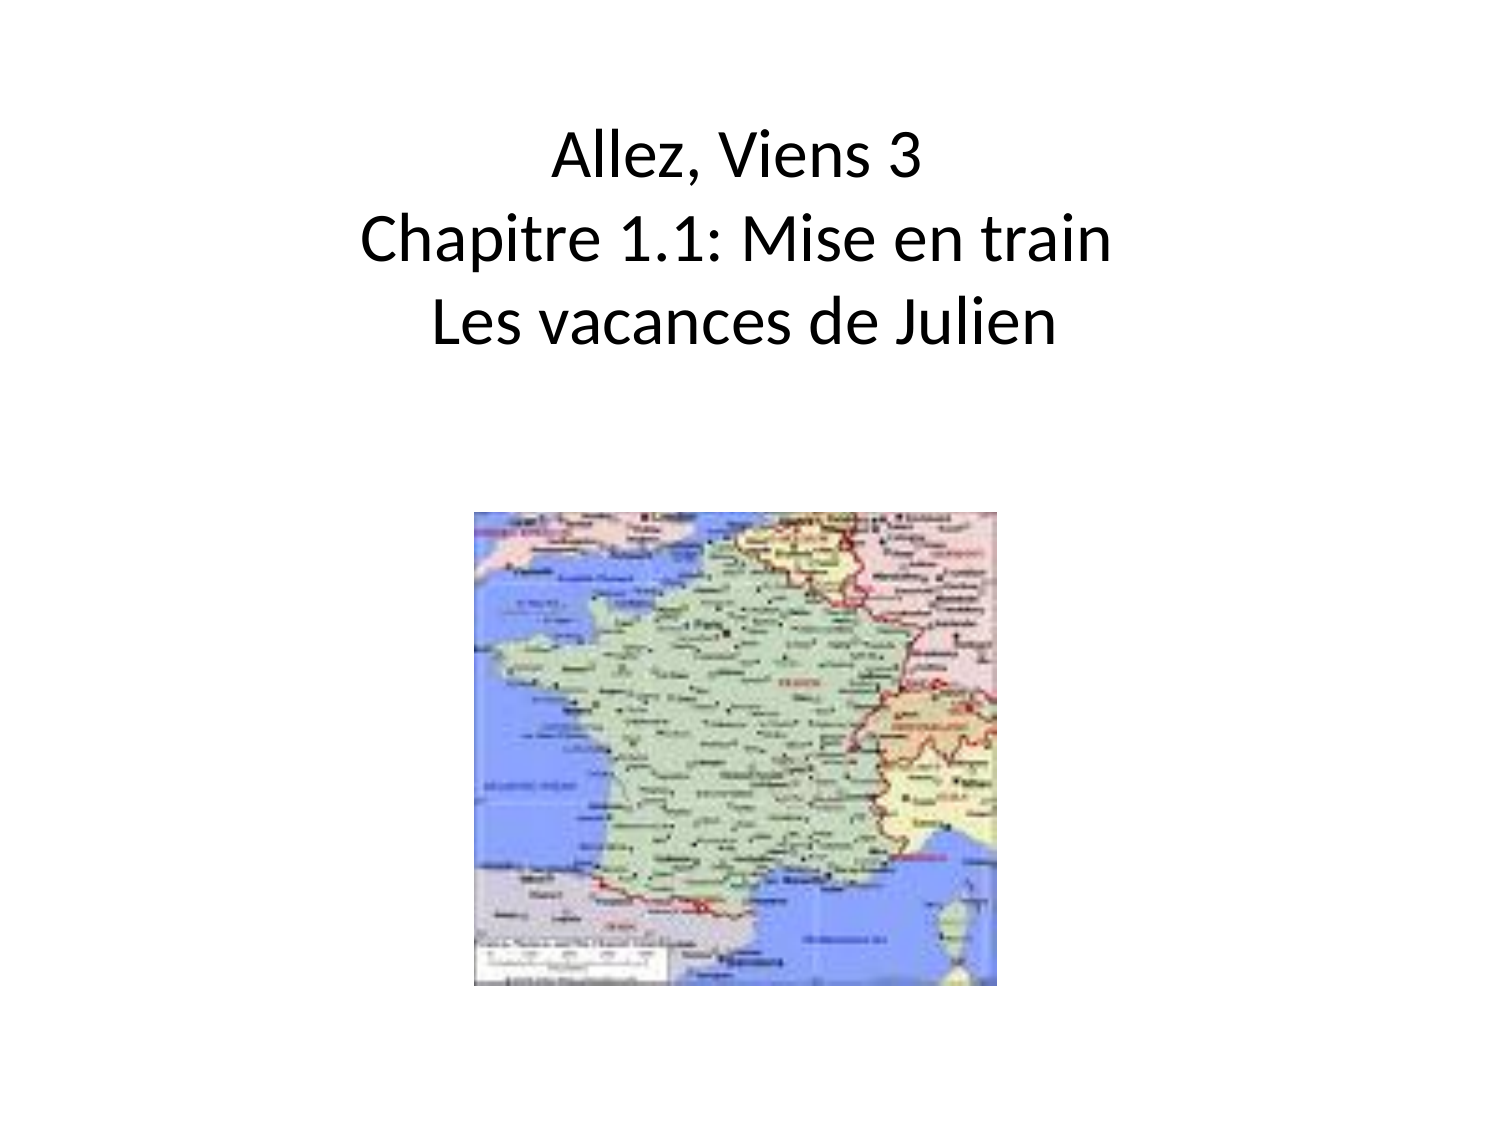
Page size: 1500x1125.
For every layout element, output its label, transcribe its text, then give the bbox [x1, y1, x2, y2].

picture [474, 512, 998, 987]
title Allez, Viens 3 Chapitre 1.1: Mise en train Les vacances de Julien [112, 99, 1363, 450]
